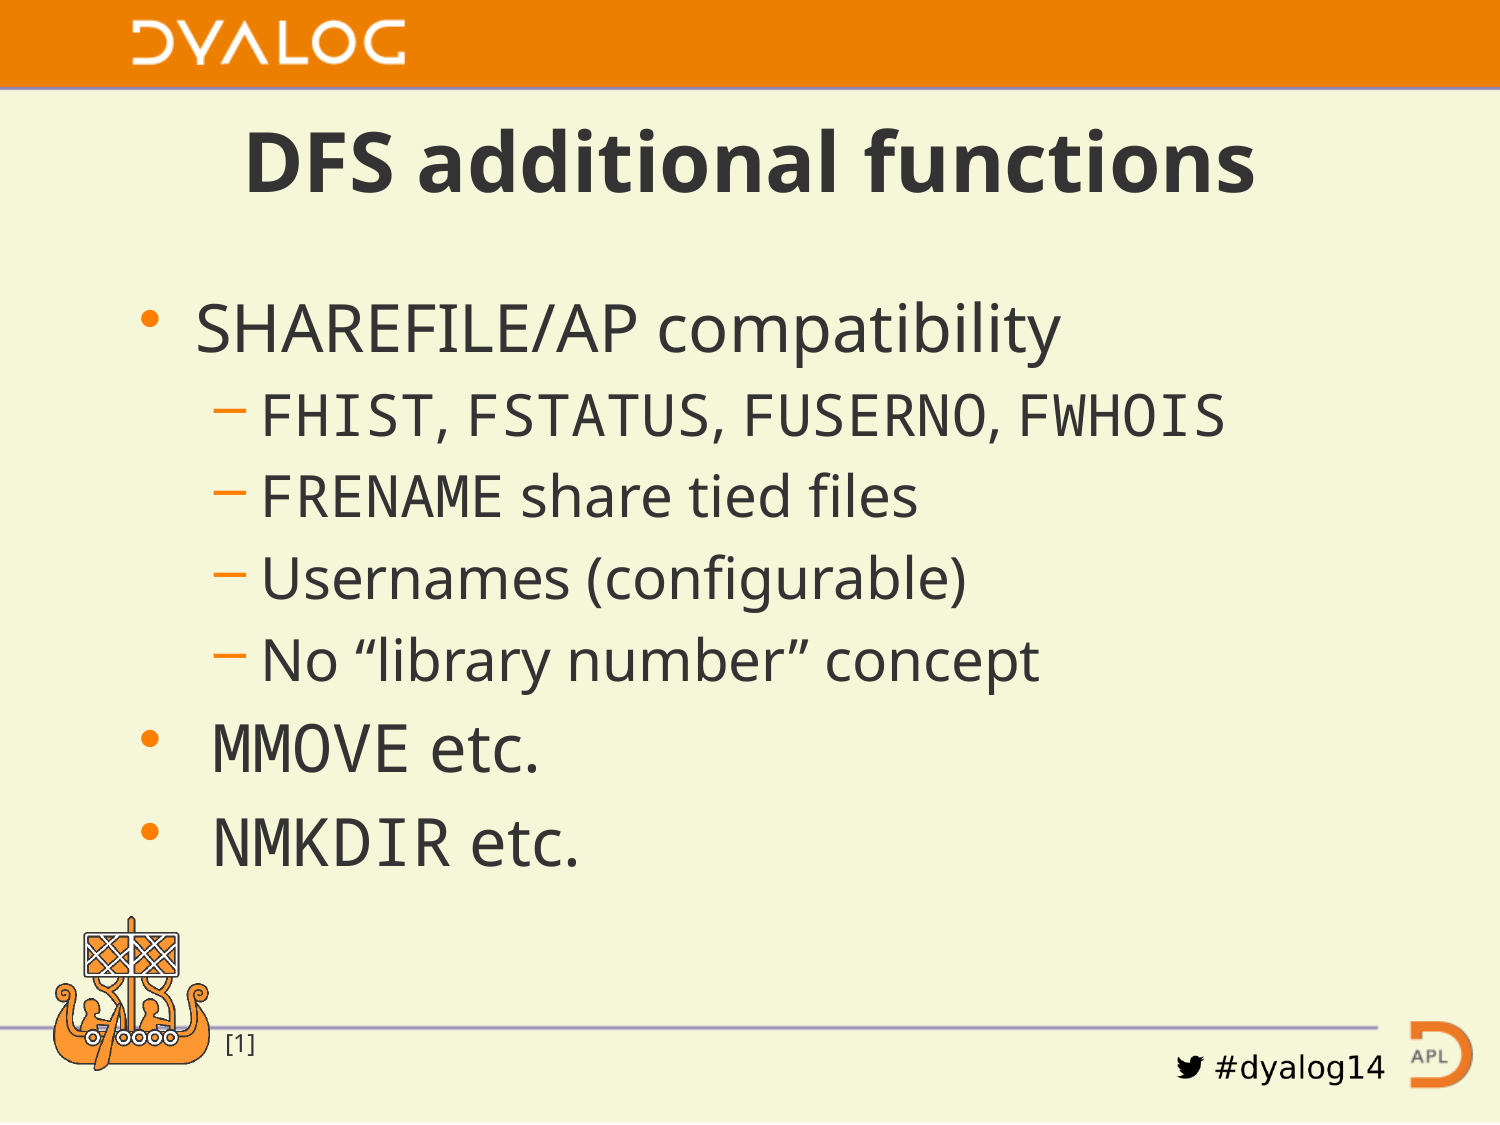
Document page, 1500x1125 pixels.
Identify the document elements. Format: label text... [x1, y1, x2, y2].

picture [0, 0, 1500, 1123]
title DFS additional functions [123, 101, 1376, 254]
list SHAREFILE/AP compatibility FHIST, FSTATUS, FUSERNO, FWHOIS FRENAME share tied files Usernames (configurable) No “library number” concept MMOVE etc. NMKDIR etc. [1] [123, 278, 1376, 917]
